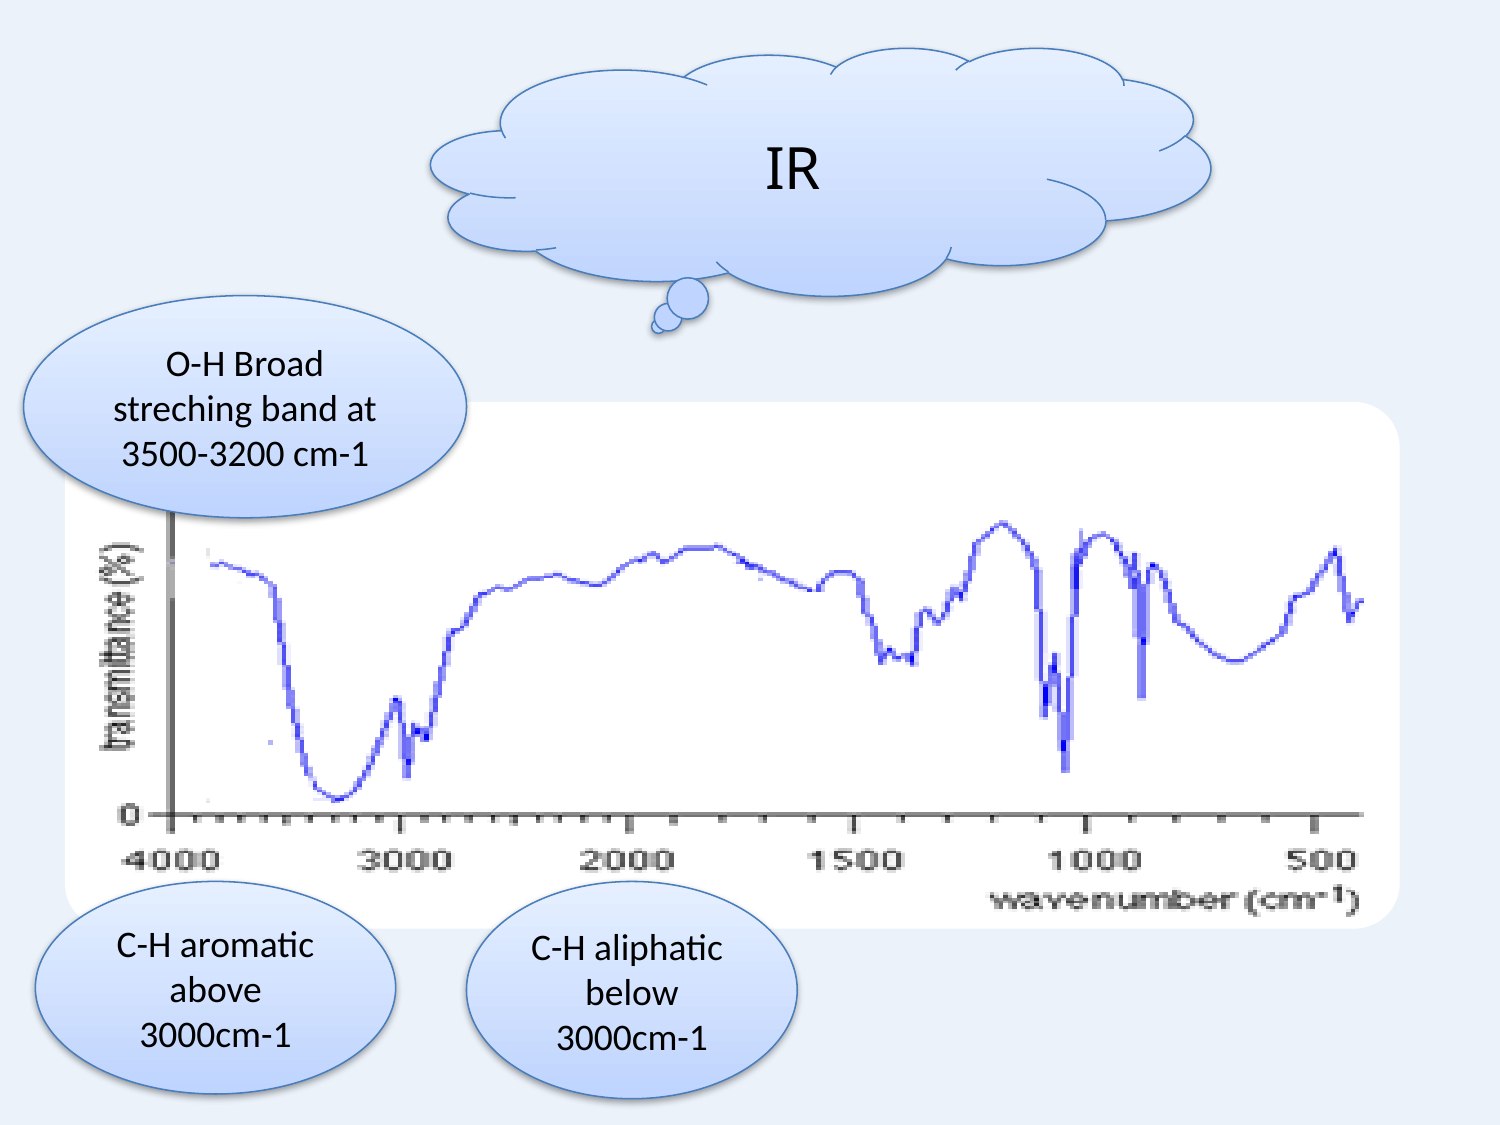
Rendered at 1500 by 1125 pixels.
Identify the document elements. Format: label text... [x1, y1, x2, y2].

picture [64, 401, 1400, 929]
text_box IR [429, 47, 1212, 335]
text_box C-H aliphatic below 3000cm-1 [465, 938, 799, 1100]
text_box C-H aromatic above 3000cm-1 [34, 933, 397, 1095]
text_box O-H Broad streching band at 3500-3200 cm-1 [22, 294, 467, 468]
